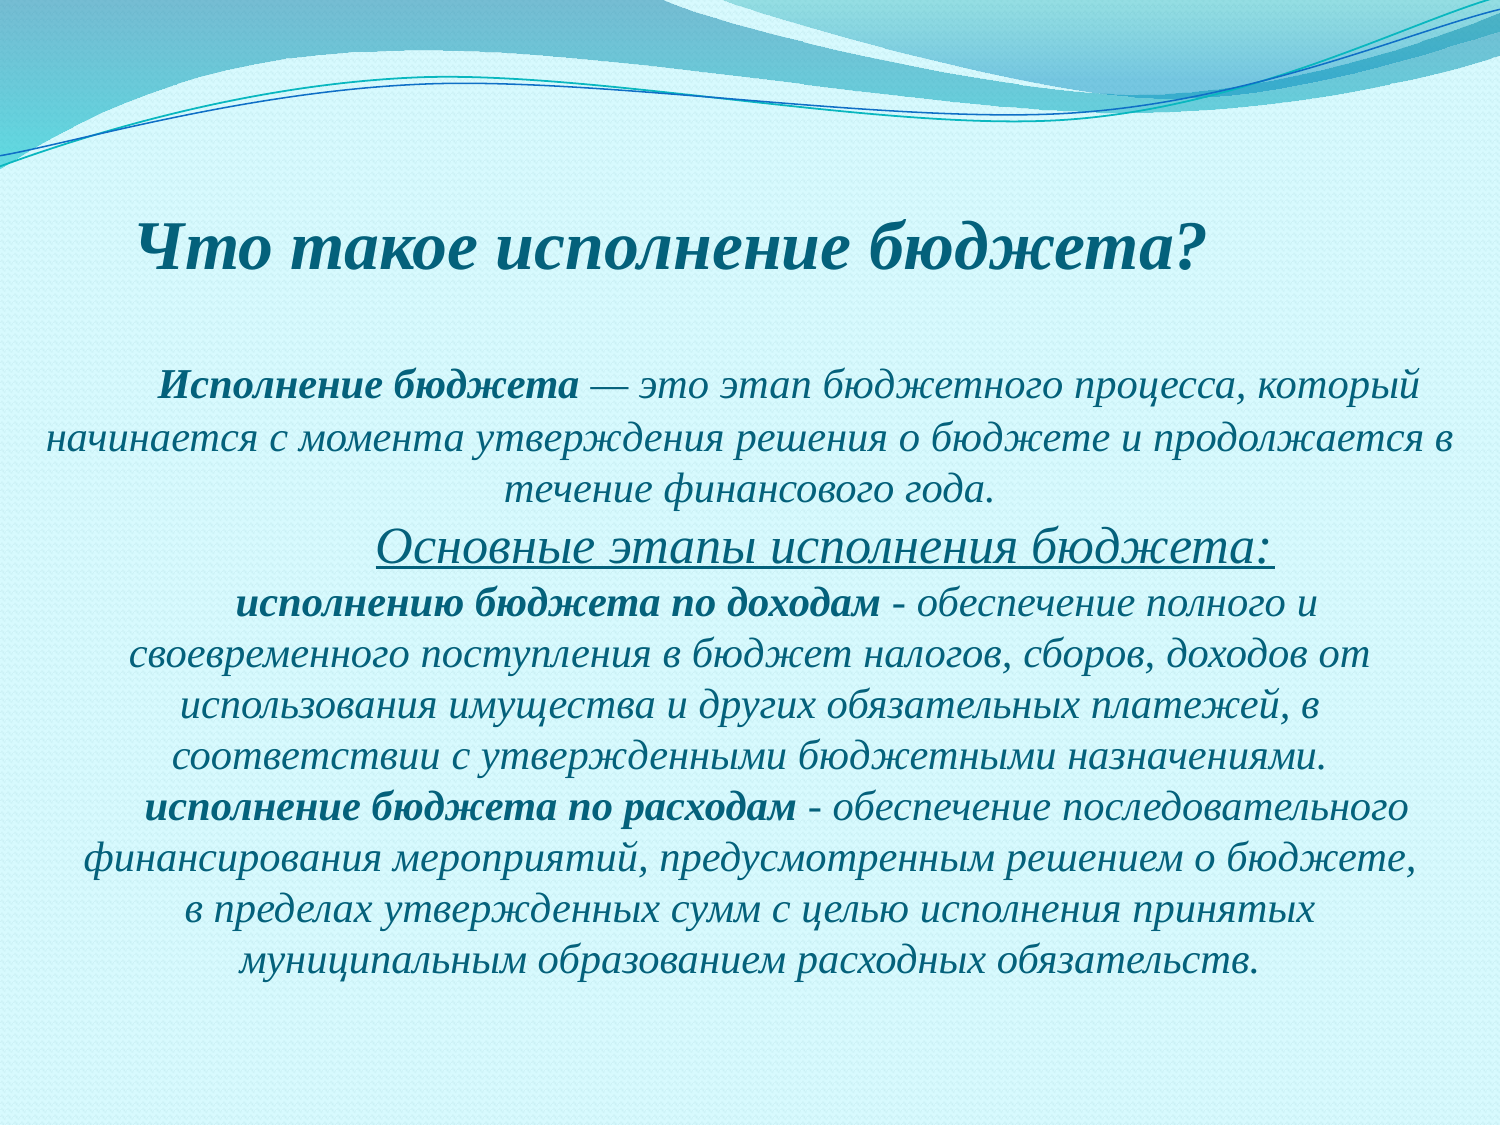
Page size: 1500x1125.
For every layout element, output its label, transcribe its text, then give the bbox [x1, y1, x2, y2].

title Что такое исполнение бюджета? Исполнение бюджета — это этап бюджетного процесса, который начинается с момента утверждения решения о бюджете и продолжается в течение финансового года. Основные этапы исполнения бюджета: исполнению бюджета по доходам - обеспечение полного и своевременного поступления в бюджет налогов, сборов, доходов от использования имущества и других обязательных платежей, в соответствии с утвержденными бюджетными назначениями. исполнение бюджета по расходам - обеспечение последовательного финансирования мероприятий, предусмотренным решением о бюджете, в пределах утвержденных сумм с целью исполнения принятых муниципальным образованием расходных обязательств. [41, 184, 1459, 1106]
